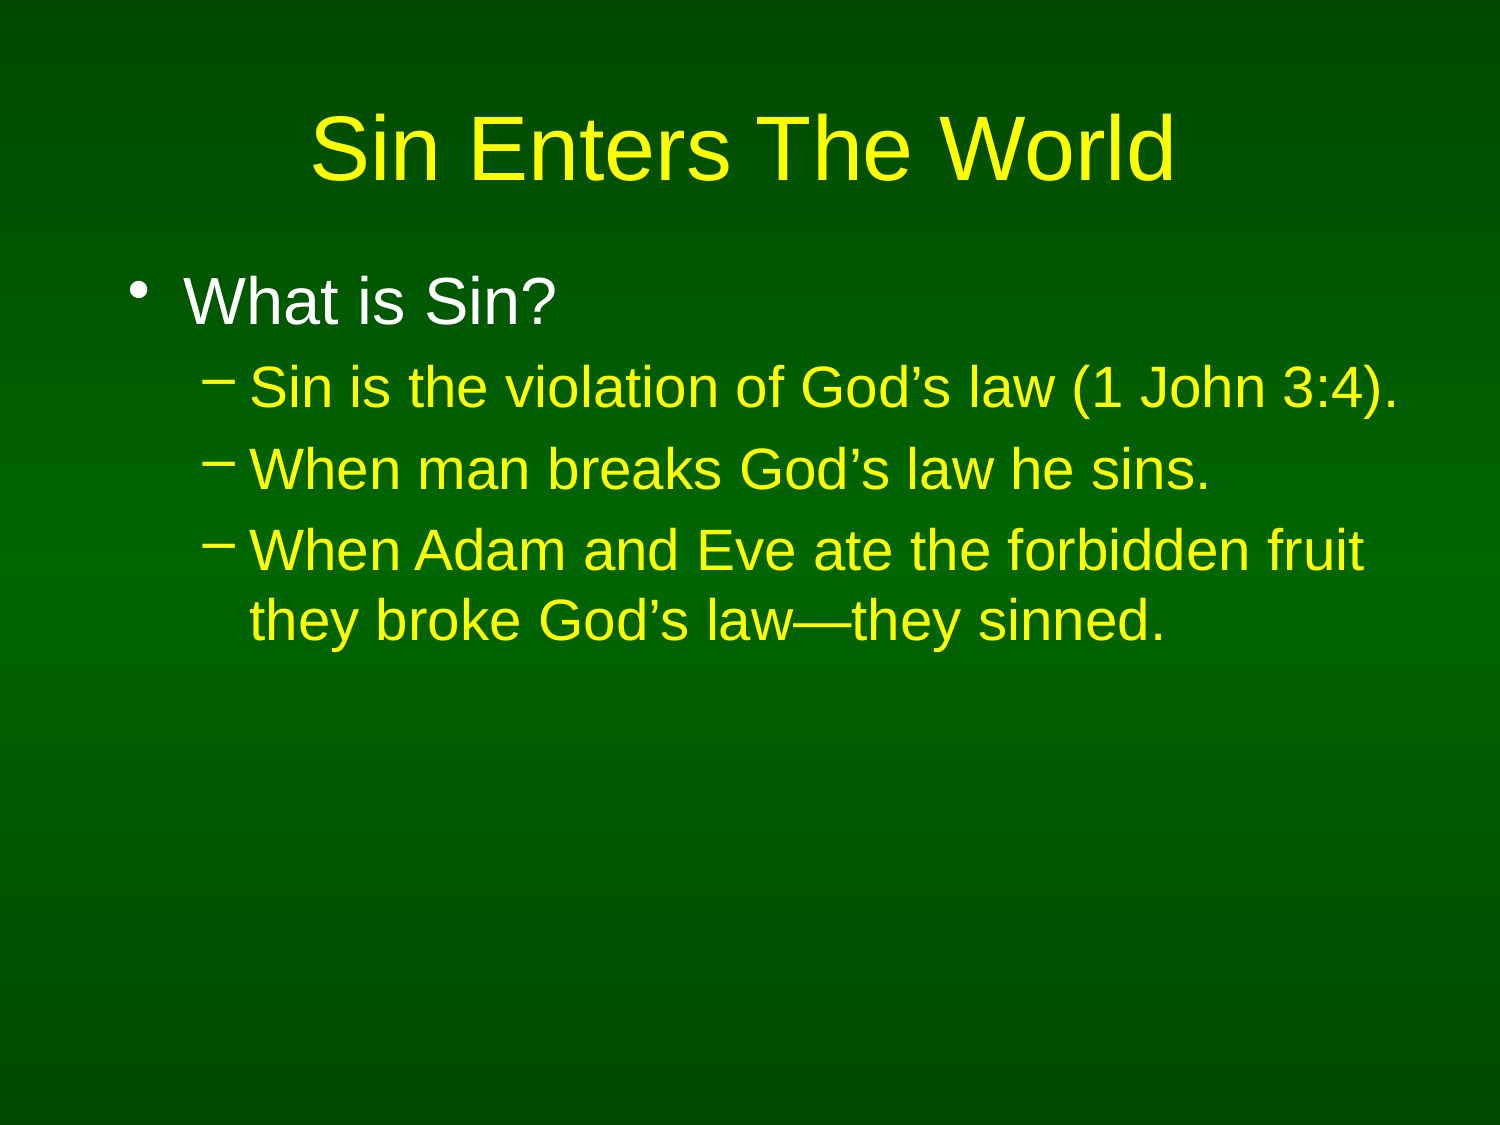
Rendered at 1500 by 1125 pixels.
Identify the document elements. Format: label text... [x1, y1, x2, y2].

list What is Sin? Sin is the violation of God’s law (1 John 3:4). When man breaks God’s law he sins. When Adam and Eve ate the forbidden fruit they broke God’s law—they sinned. [112, 249, 1450, 700]
title Sin Enters The World [50, 50, 1438, 238]
